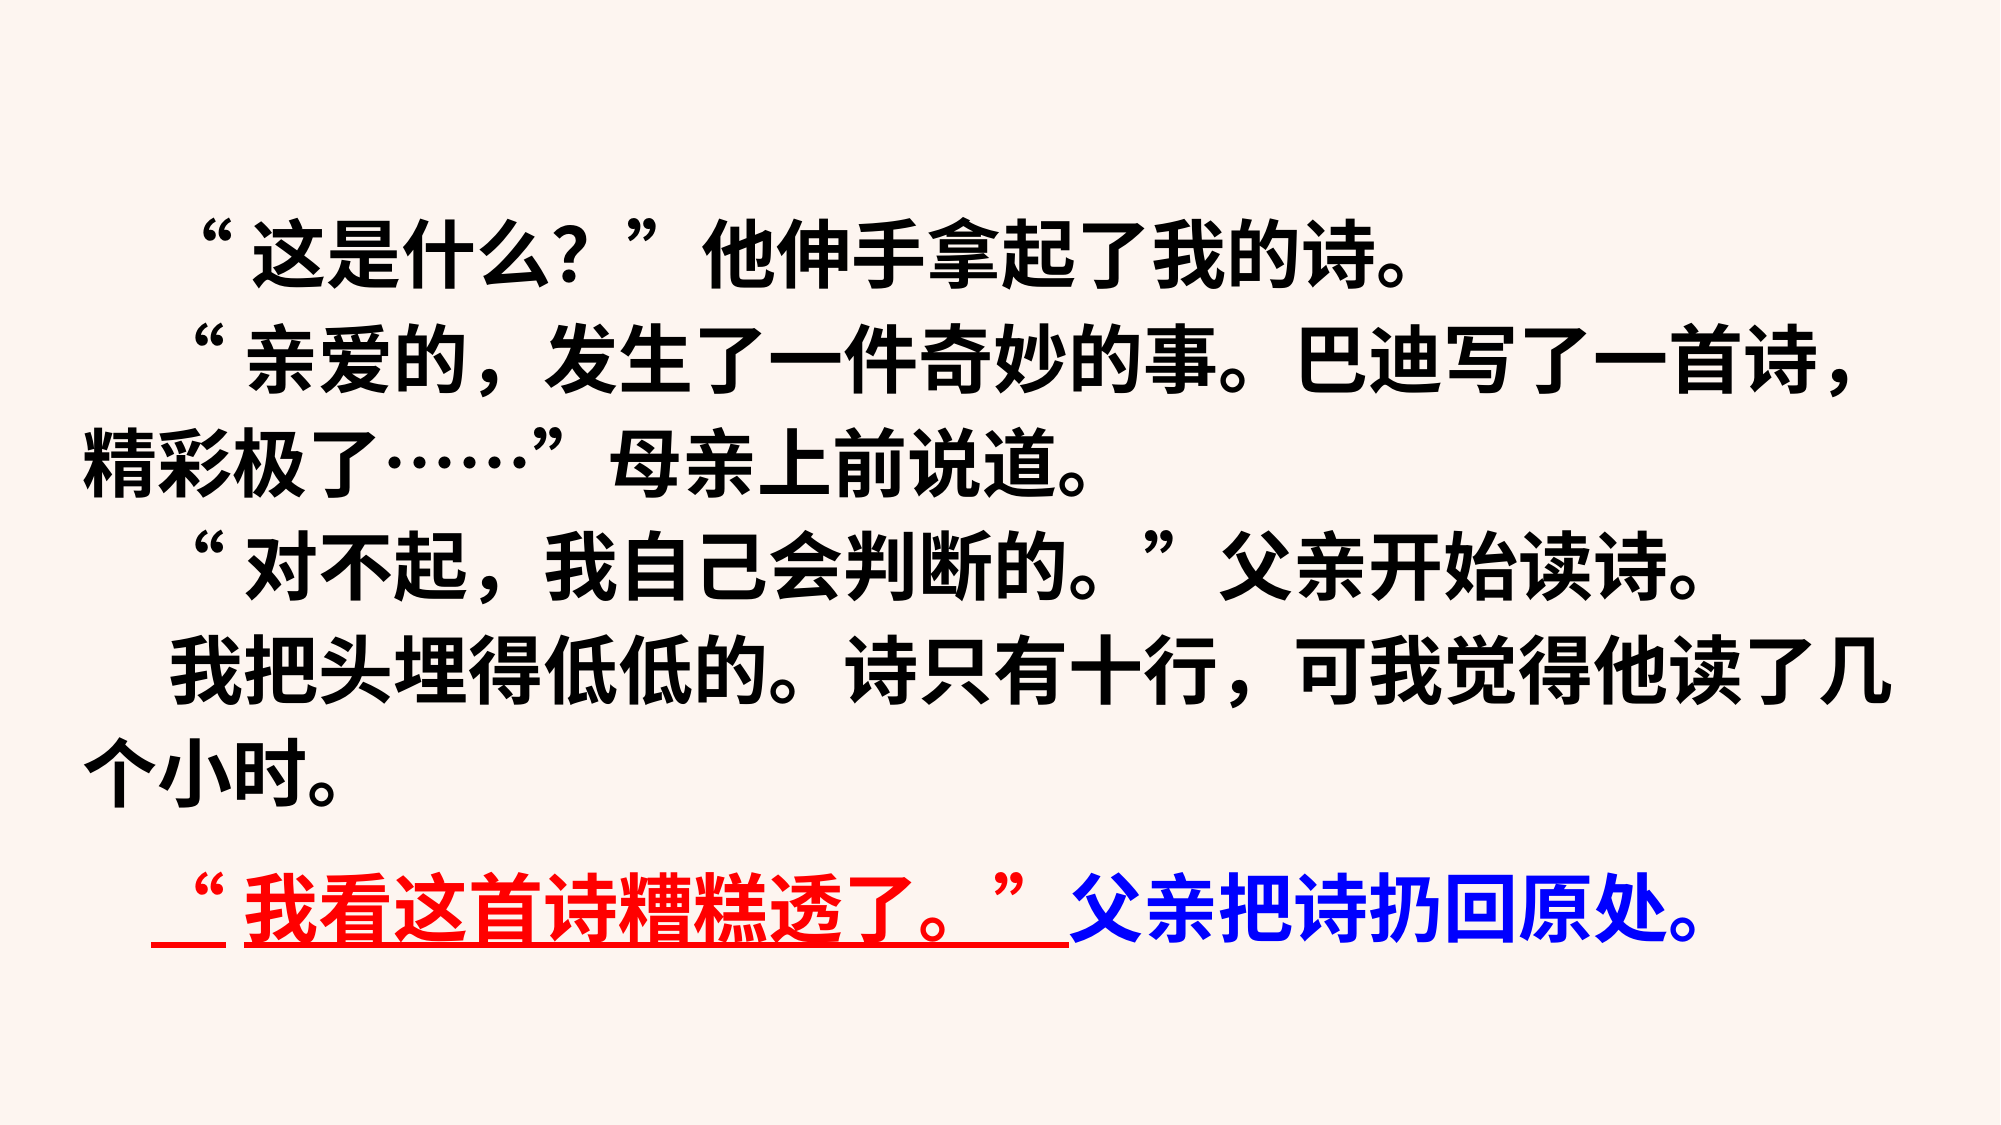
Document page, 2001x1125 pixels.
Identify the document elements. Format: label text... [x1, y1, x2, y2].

text_box “这是什么？”他伸手拿起了我的诗。 “亲爱的，发生了一件奇妙的事。巴迪写了一首诗，精彩极了……”母亲上前说道。 “对不起，我自己会判断的。”父亲开始读诗。 我把头埋得低低的。诗只有十行，可我觉得他读了几个小时。 “我看这首诗糟糕透了。”父亲把诗扔回原处。 [68, 177, 1958, 1095]
